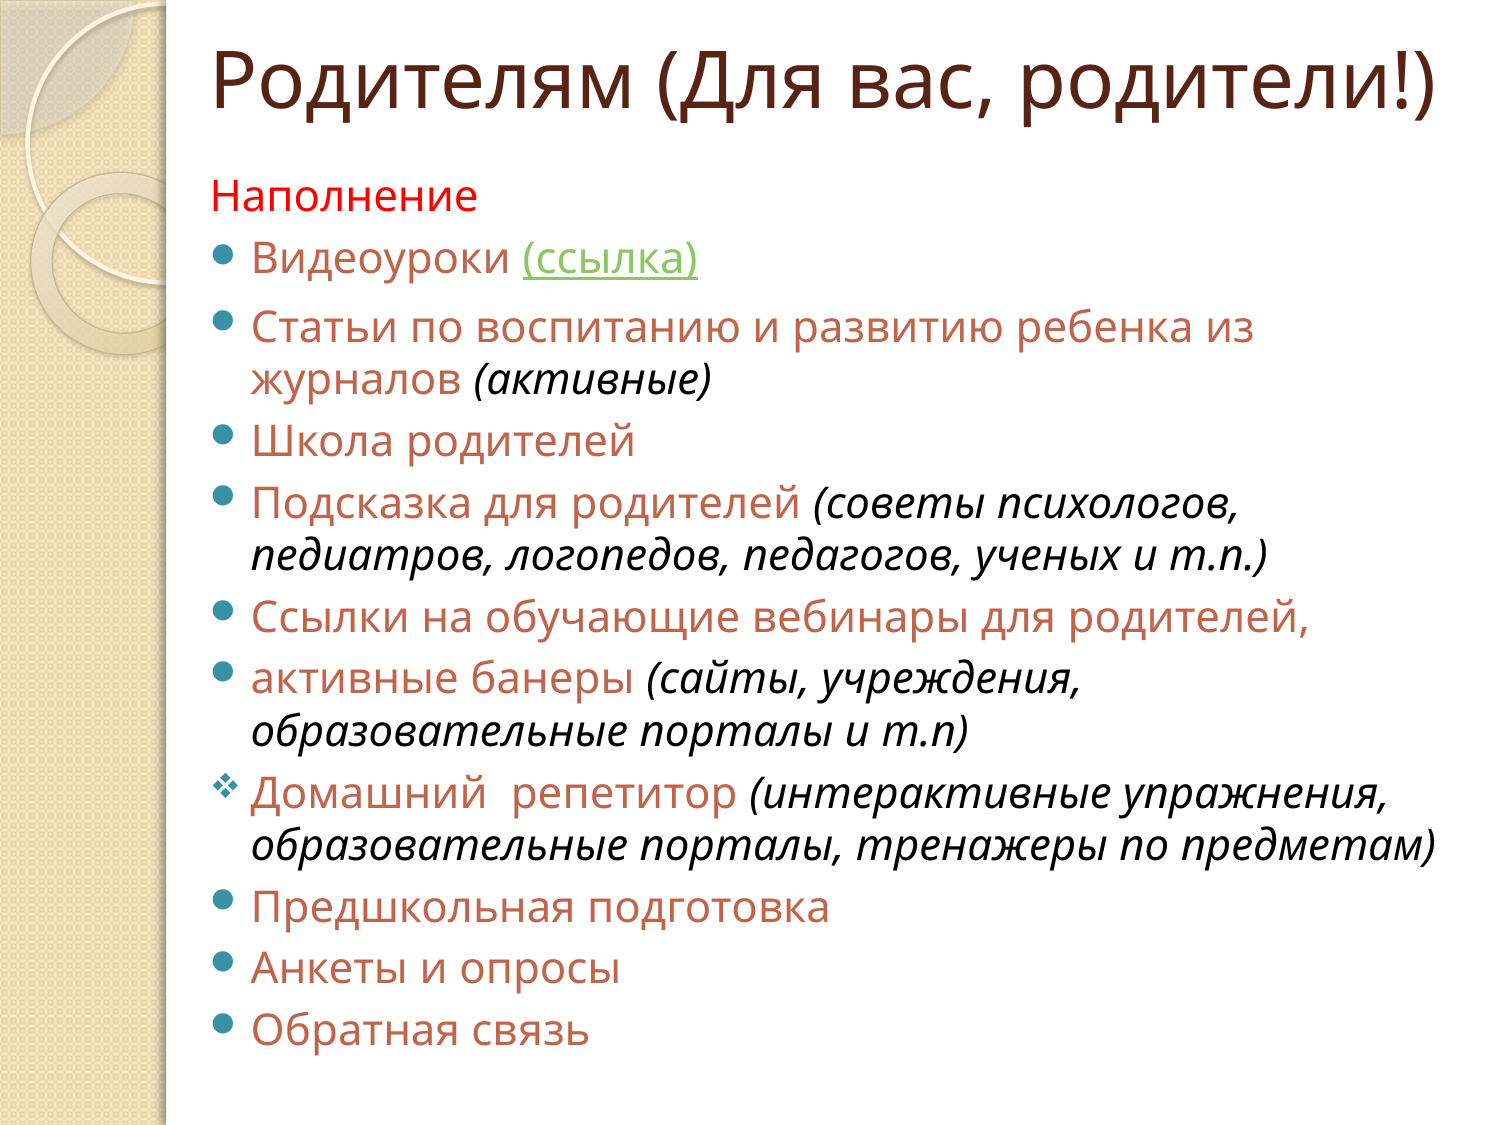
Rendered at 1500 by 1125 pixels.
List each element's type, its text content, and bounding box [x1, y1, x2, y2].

list Наполнение Видеоуроки (ссылка) Статьи по воспитанию и развитию ребенка из журналов (активные) Школа родителей Подсказка для родителей (советы психологов, педиатров, логопедов, педагогов, ученых и т.п.) Ссылки на обучающие вебинары для родителей, активные банеры (сайты, учреждения, образовательные порталы и т.п) Домашний репетитор (интерактивные упражнения, образовательные порталы, тренажеры по предметам) Предшкольная подготовка Анкеты и опросы Обратная связь [183, 160, 1483, 1071]
title Родителям (Для вас, родители!) [194, 19, 1461, 135]
